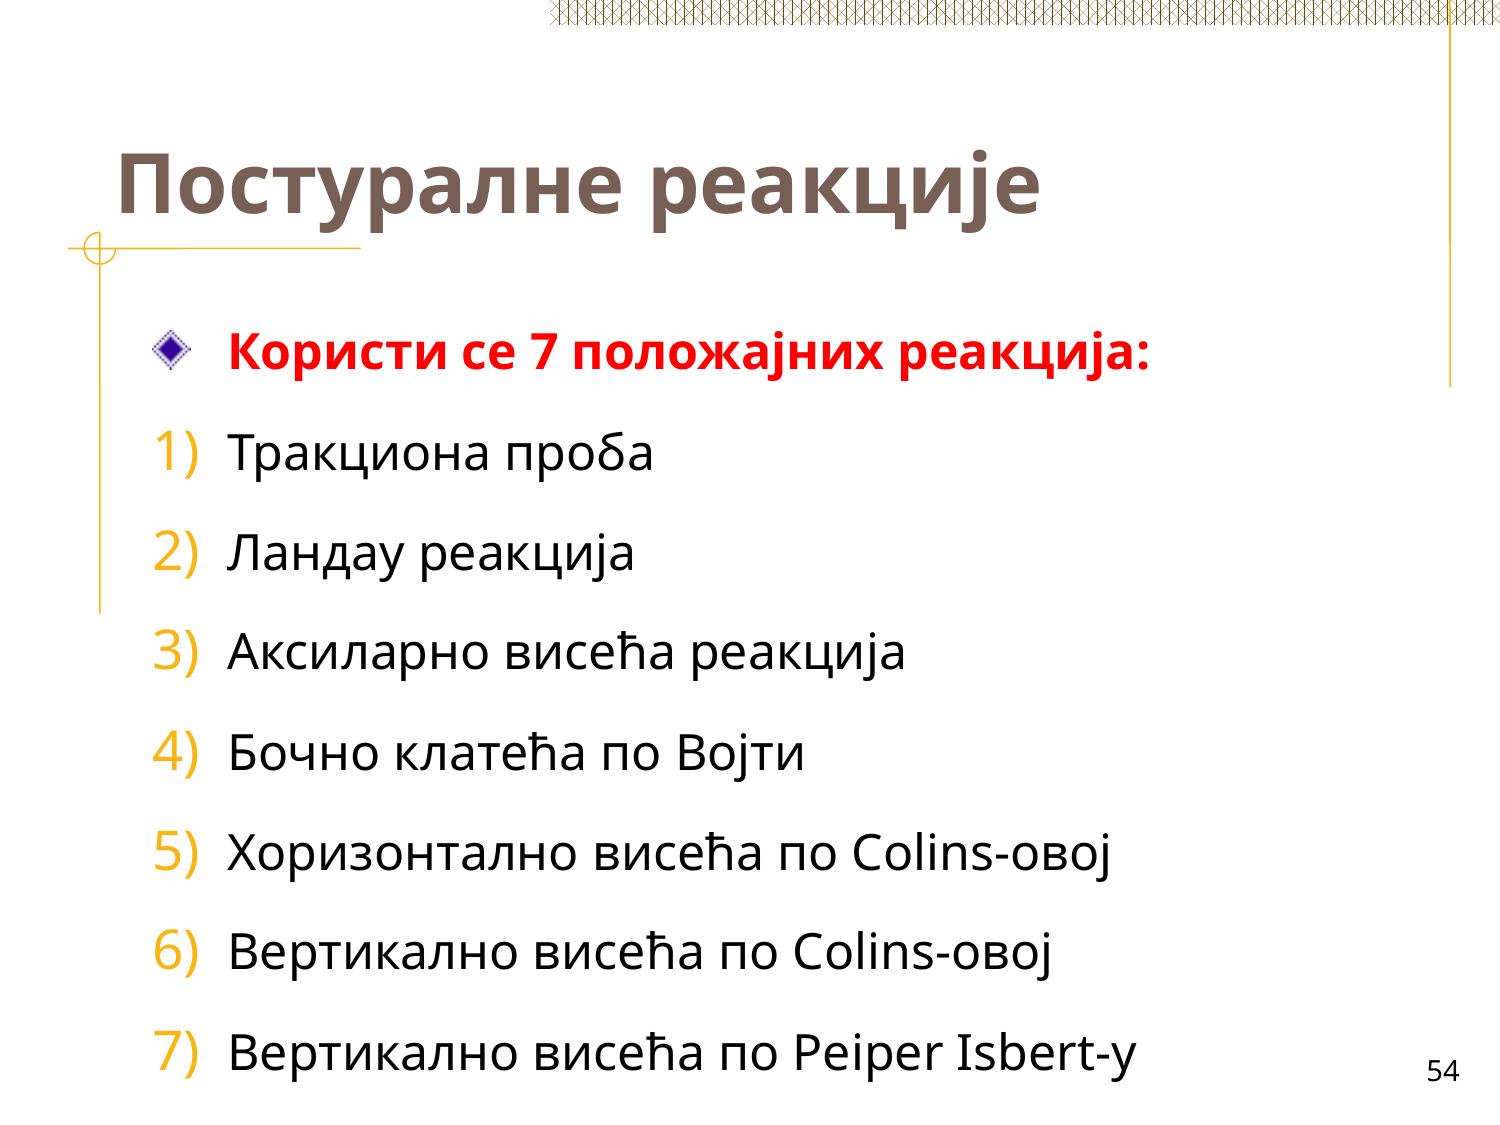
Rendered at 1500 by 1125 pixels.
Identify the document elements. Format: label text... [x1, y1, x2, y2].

list Користи се 7 положајних реакција: Тракциона проба Ландау реакција Аксиларно висећа реакција Бочно клатећа по Војти Хоризонтално висећа по Colins-овој Вертикално висећа по Colins-овој Вертикално висећа по Peiper Isbert-у [137, 312, 1413, 988]
picture [152, 330, 191, 370]
slide_number 54 [1162, 1025, 1475, 1100]
title Постуралне реакције [99, 49, 1376, 238]
